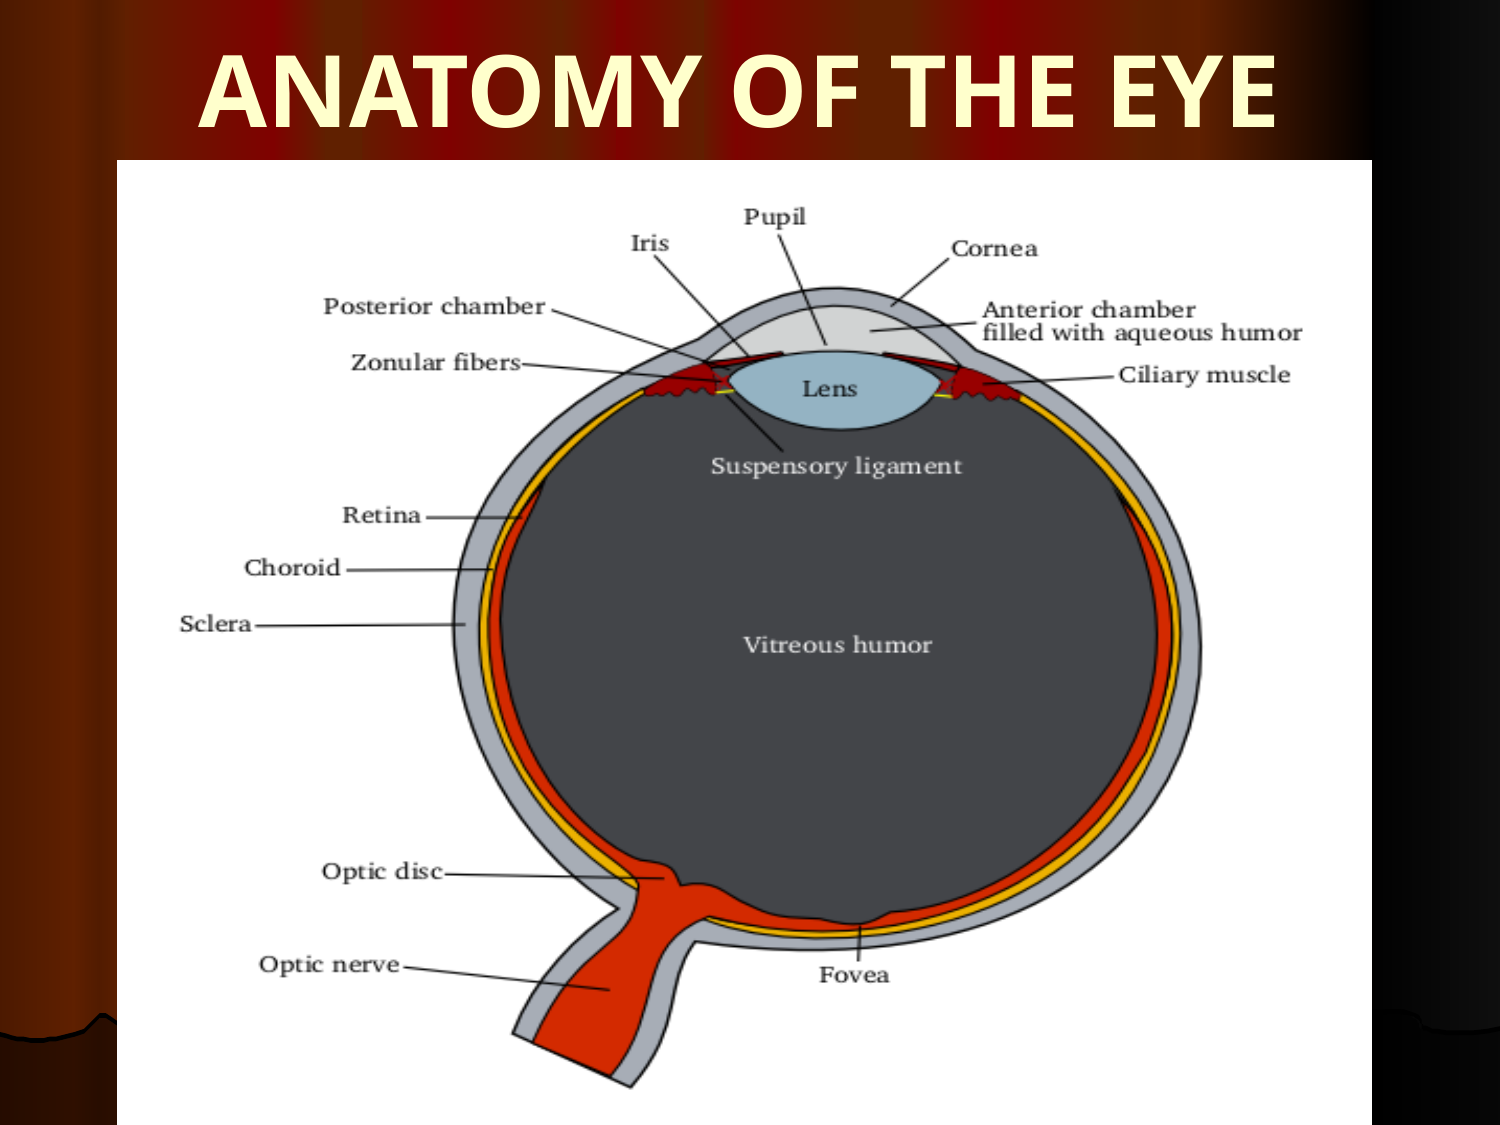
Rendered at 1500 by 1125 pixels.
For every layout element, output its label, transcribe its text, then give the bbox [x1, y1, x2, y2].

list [116, 160, 1372, 1125]
title ANATOMY OF THE EYE [64, 0, 1416, 175]
